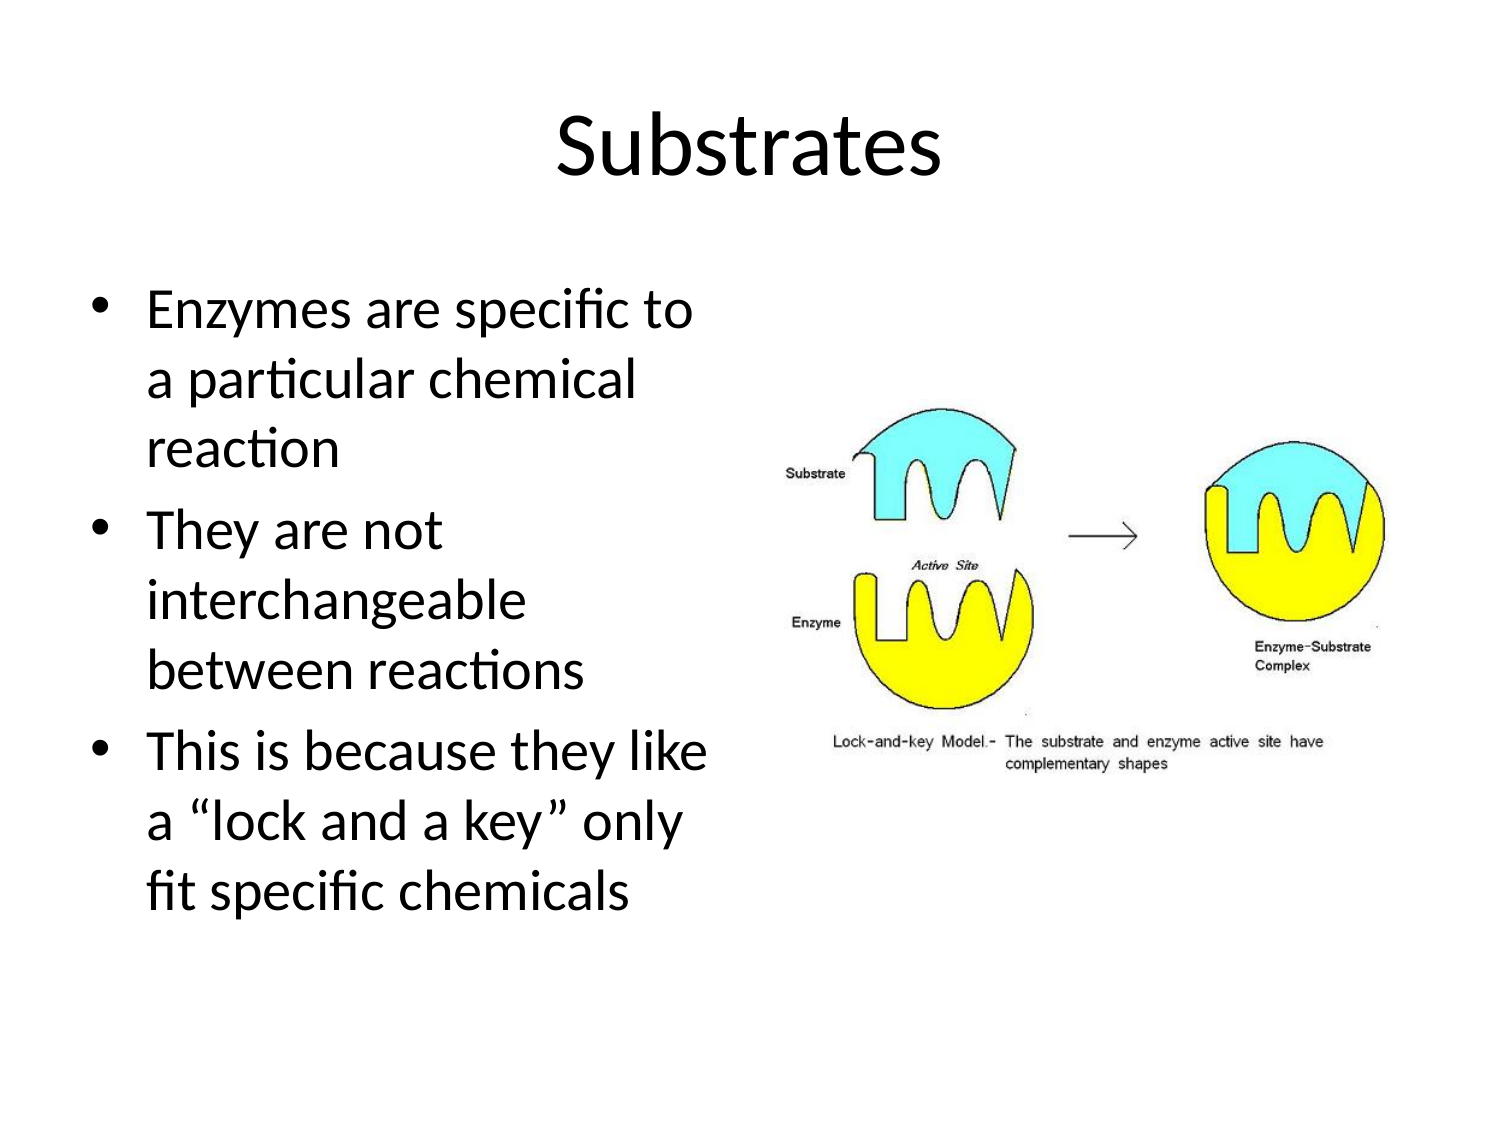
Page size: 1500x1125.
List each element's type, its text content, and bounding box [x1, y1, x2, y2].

title Substrates [75, 45, 1425, 233]
picture [774, 399, 1438, 803]
list Enzymes are specific to a particular chemical reaction They are not interchangeable between reactions This is because they like a “lock and a key” only fit specific chemicals [75, 262, 738, 1005]
